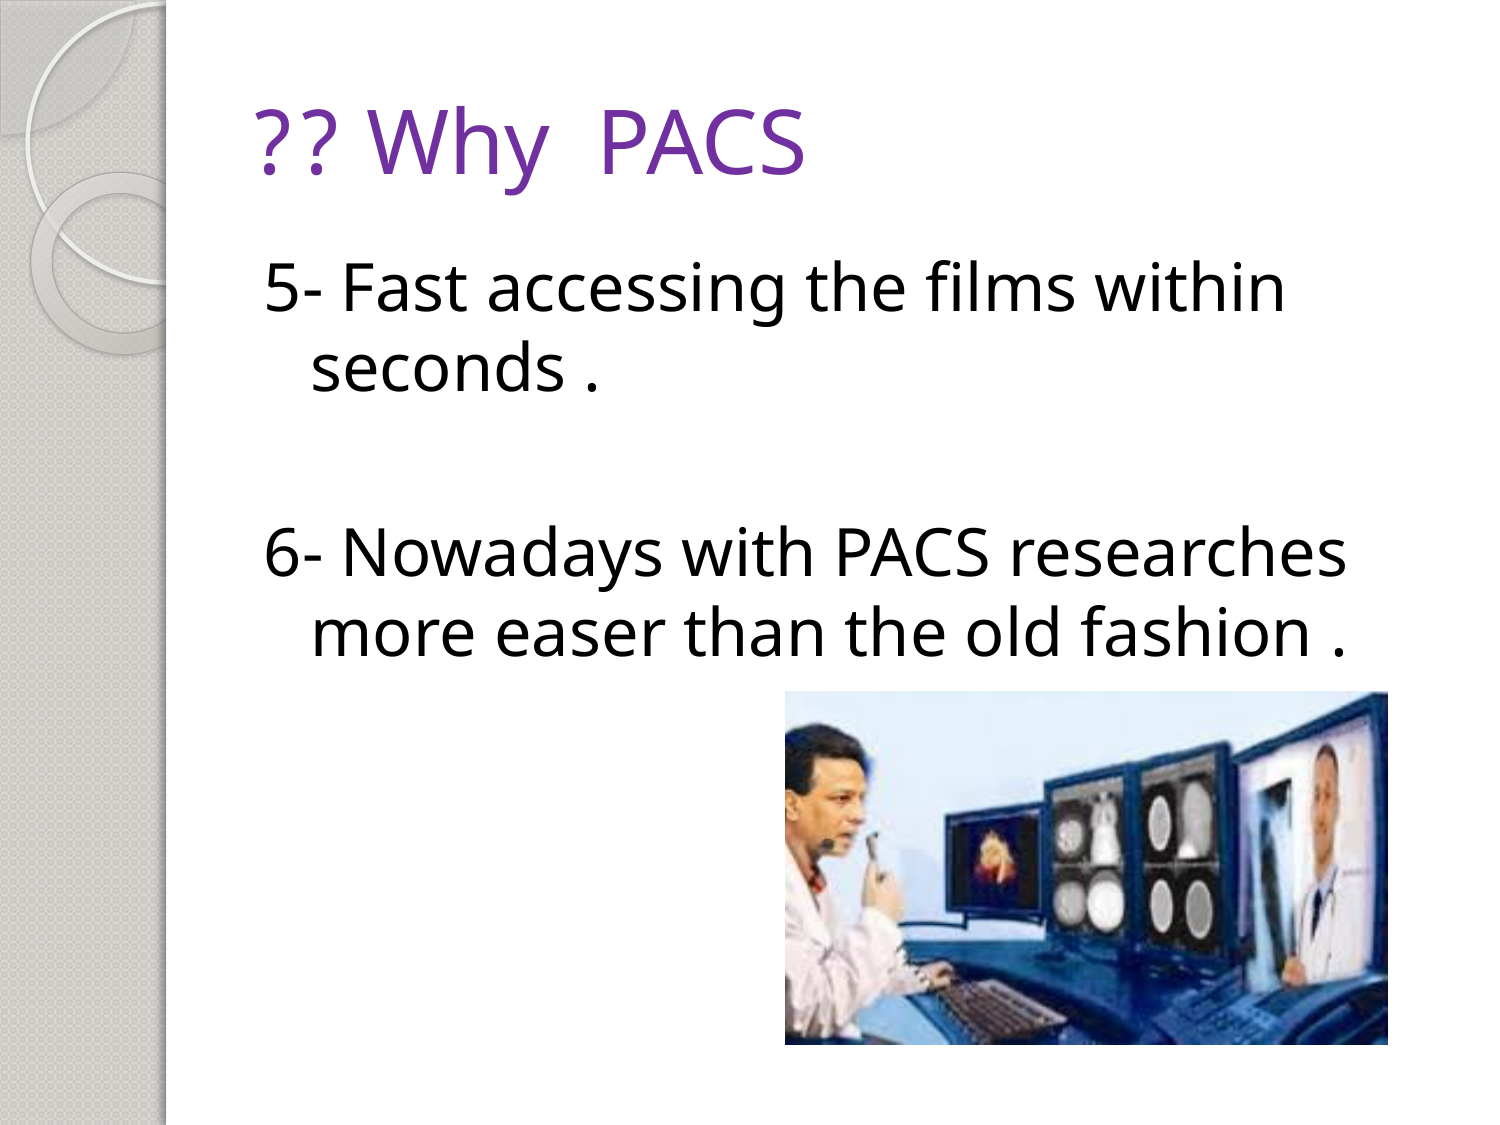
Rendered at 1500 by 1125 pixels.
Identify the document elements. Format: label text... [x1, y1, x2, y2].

list 5- Fast accessing the films within seconds . 6- Nowadays with PACS researches more easer than the old fashion . [235, 237, 1466, 1025]
title Why PACS ?? [235, 45, 1466, 233]
picture [784, 691, 1388, 1045]
